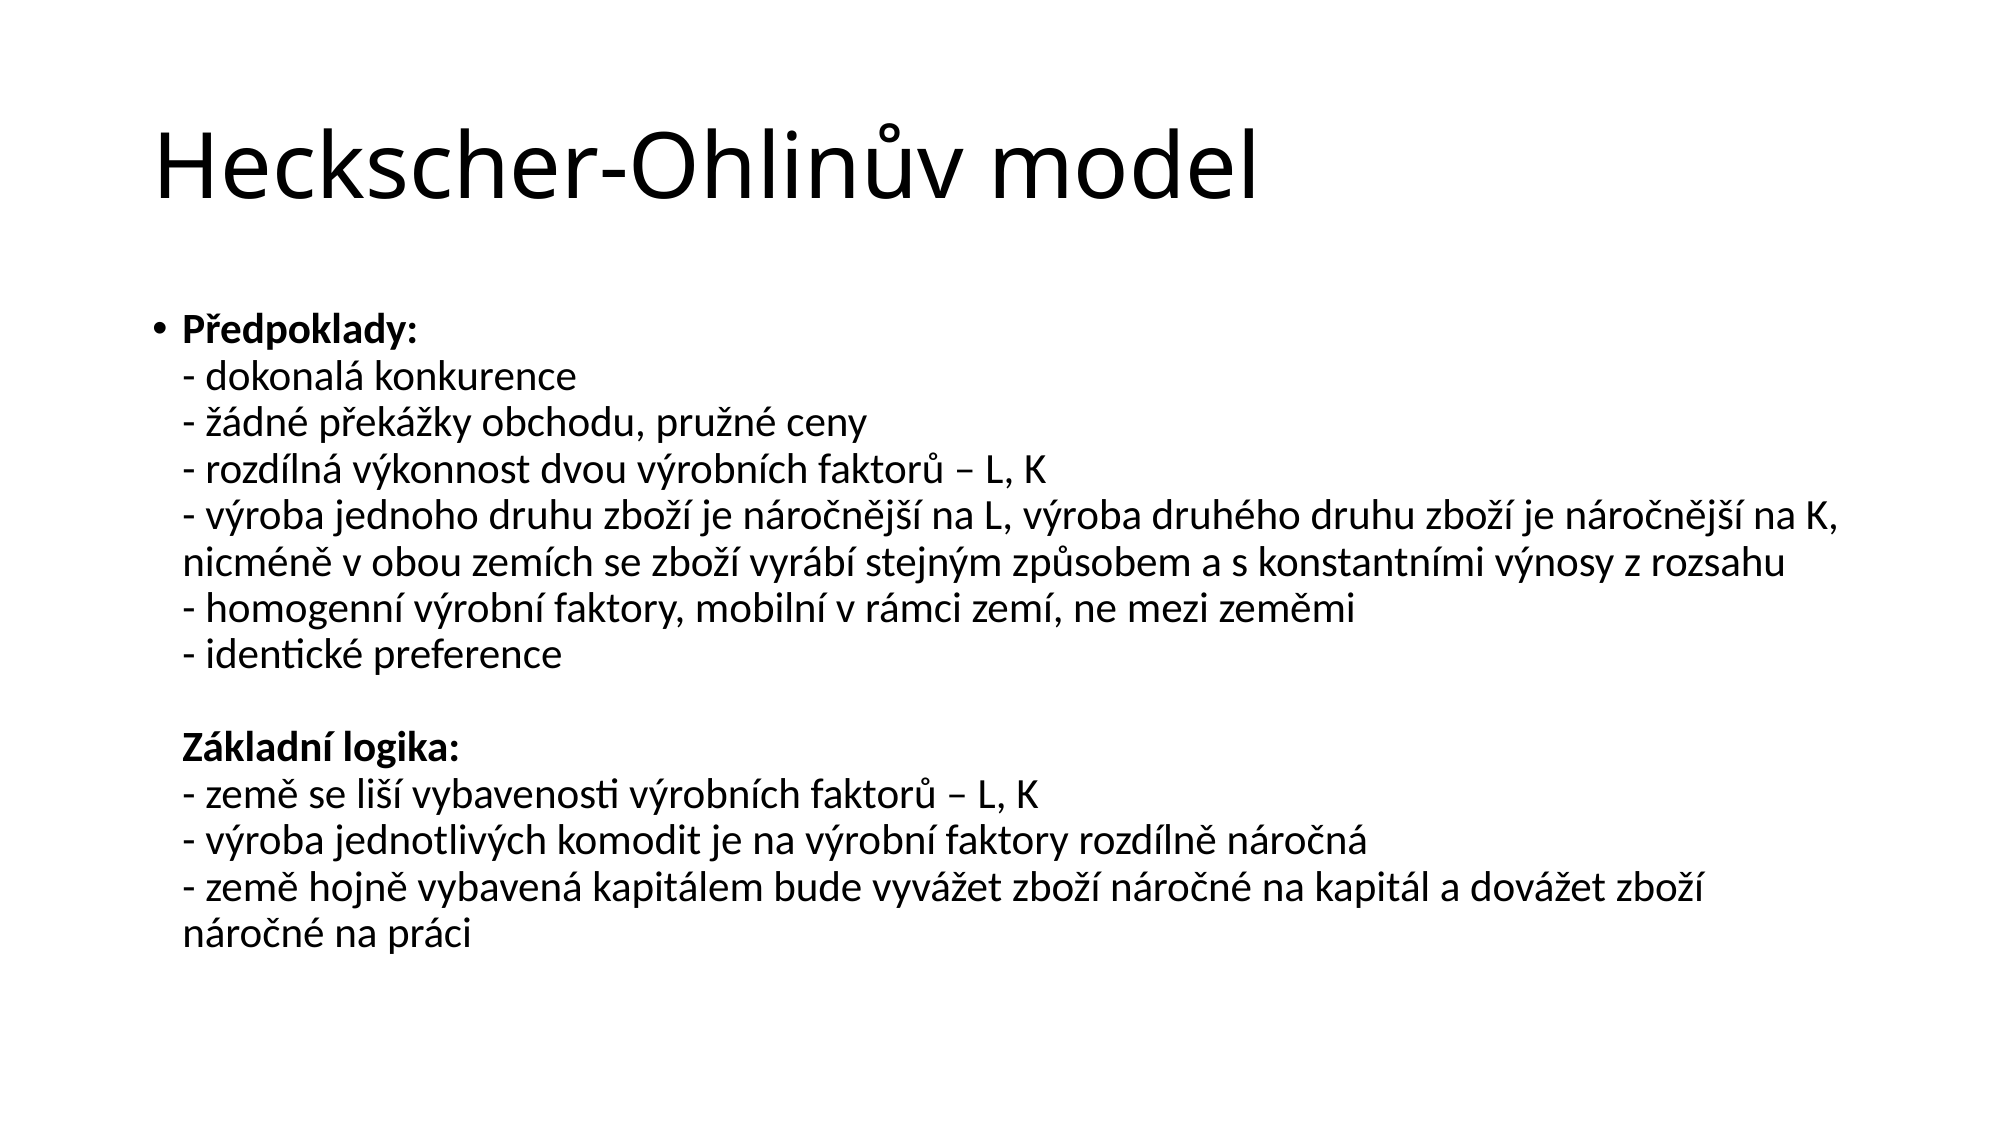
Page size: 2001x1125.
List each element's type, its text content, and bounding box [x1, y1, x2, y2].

title Heckscher-Ohlinův model [137, 59, 1863, 278]
list Předpoklady: - dokonalá konkurence - žádné překážky obchodu, pružné ceny - rozdílná výkonnost dvou výrobních faktorů – L, K - výroba jednoho druhu zboží je náročnější na L, výroba druhého druhu zboží je náročnější na K, nicméně v obou zemích se zboží vyrábí stejným způsobem a s konstantními výnosy z rozsahu - homogenní výrobní faktory, mobilní v rámci zemí, ne mezi zeměmi - identické preference Základní logika: - země se liší vybavenosti výrobních faktorů – L, K - výroba jednotlivých komodit je na výrobní faktory rozdílně náročná - země hojně vybavená kapitálem bude vyvážet zboží náročné na kapitál a dovážet zboží náročné na práci [137, 299, 1863, 1014]
